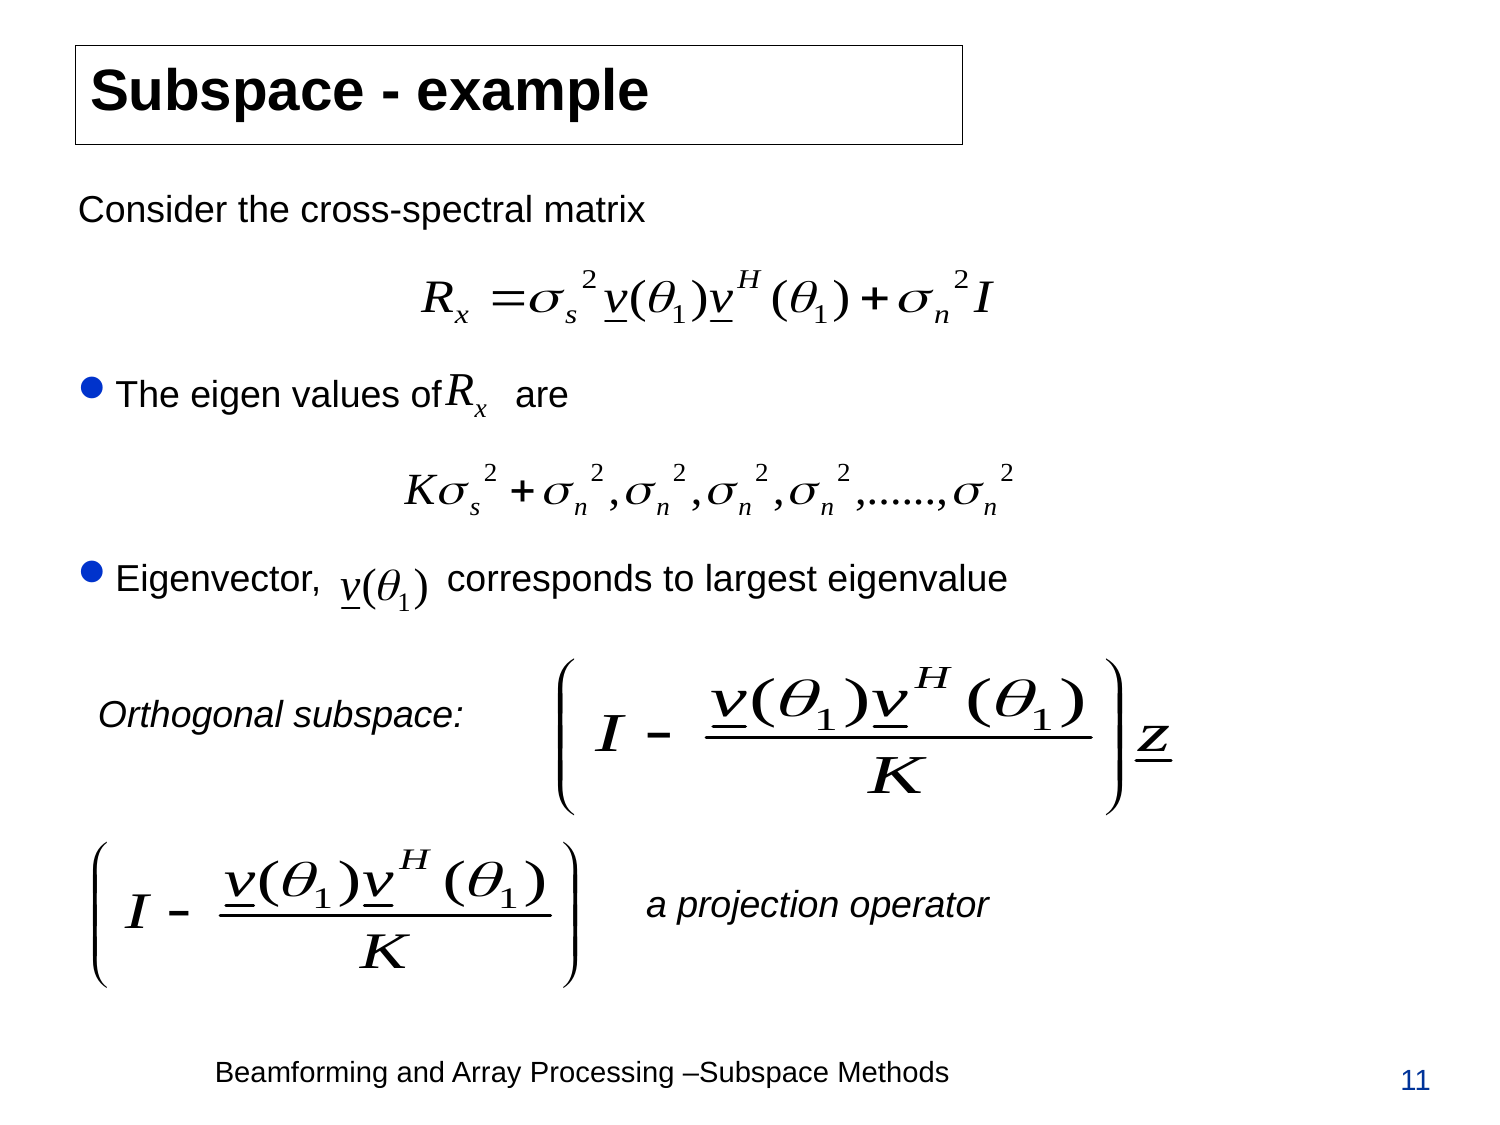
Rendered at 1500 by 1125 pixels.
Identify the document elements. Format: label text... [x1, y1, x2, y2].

slide_number 11 [1207, 1055, 1447, 1102]
list Consider the cross-spectral matrix The eigen values of are Eigenvector, corresponds to largest eigenvalue [63, 168, 1380, 1029]
title Subspace - example [75, 45, 963, 145]
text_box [78, 829, 599, 1002]
text_box a projection operator [631, 872, 1015, 933]
text_box Orthogonal subspace: [83, 683, 490, 743]
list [436, 358, 497, 430]
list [333, 554, 437, 620]
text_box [541, 645, 1189, 830]
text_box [395, 452, 1022, 528]
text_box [411, 257, 1007, 336]
